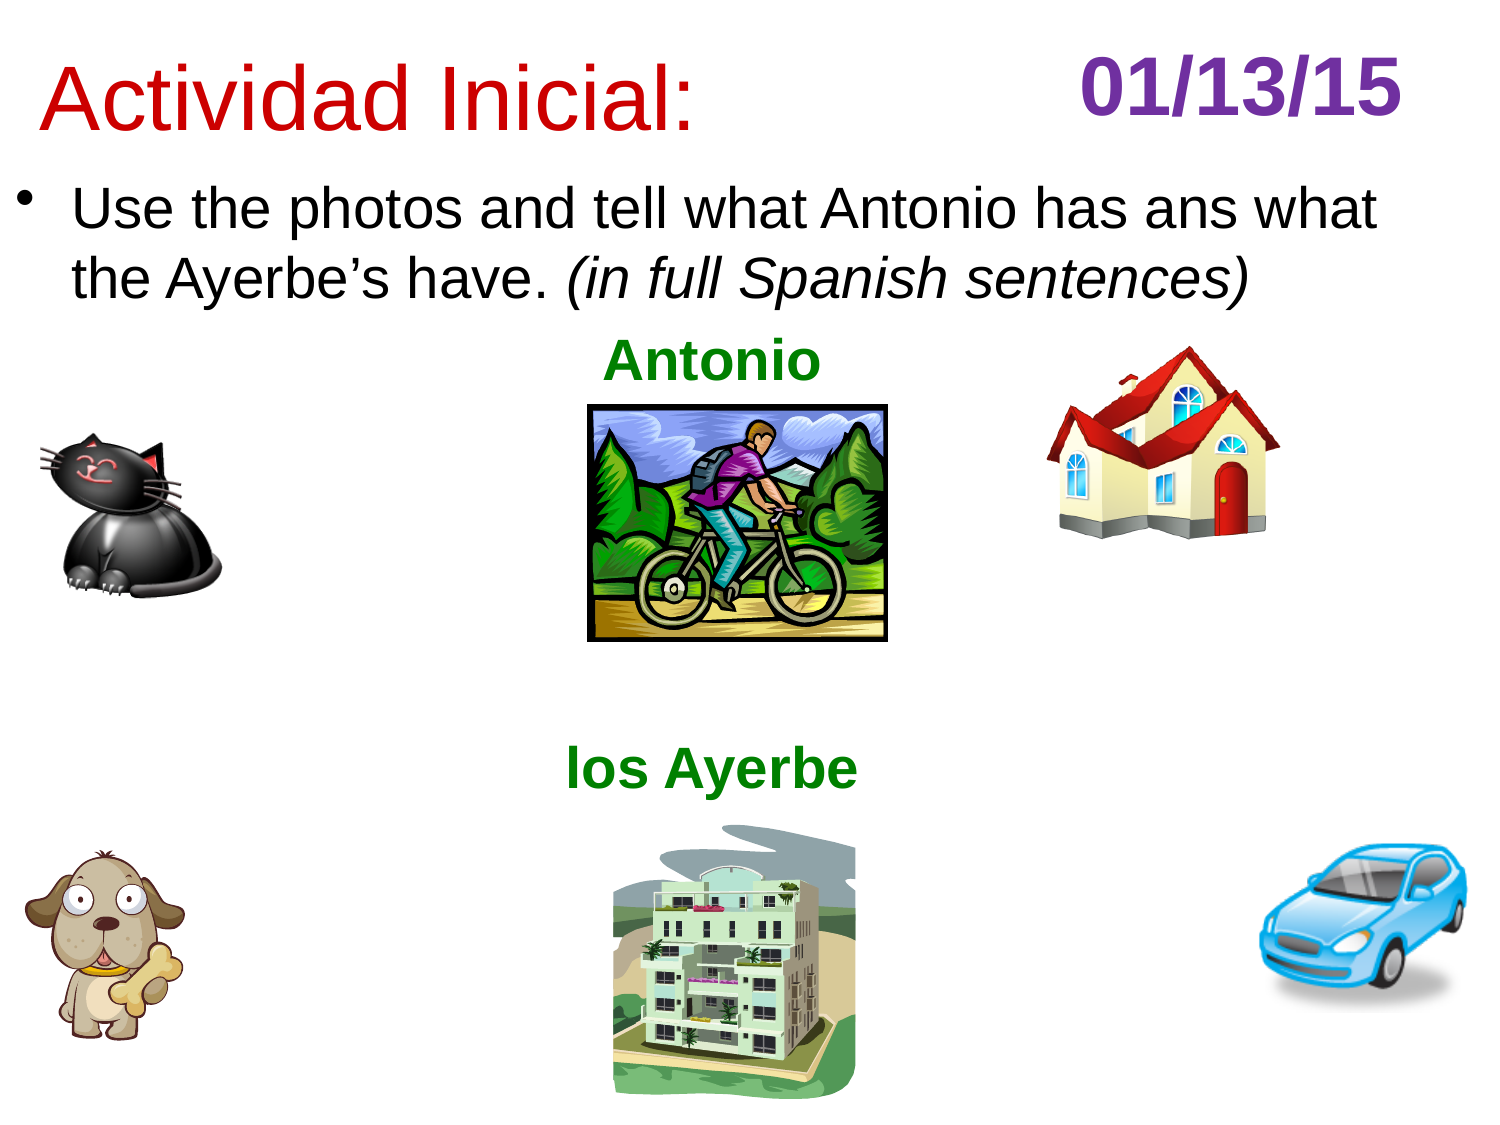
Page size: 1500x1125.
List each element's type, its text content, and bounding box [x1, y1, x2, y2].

title Actividad Inicial: [24, 0, 1375, 162]
picture [24, 849, 186, 1041]
picture [1249, 787, 1476, 1013]
list Use the photos and tell what Antonio has ans what the Ayerbe’s have. (in full Spanish sentences) Antonio los Ayerbe [0, 162, 1425, 1100]
picture [1037, 312, 1288, 563]
text_box 01/13/15 [1064, 24, 1419, 140]
picture [587, 399, 893, 647]
picture [37, 424, 226, 613]
picture [612, 823, 857, 1101]
